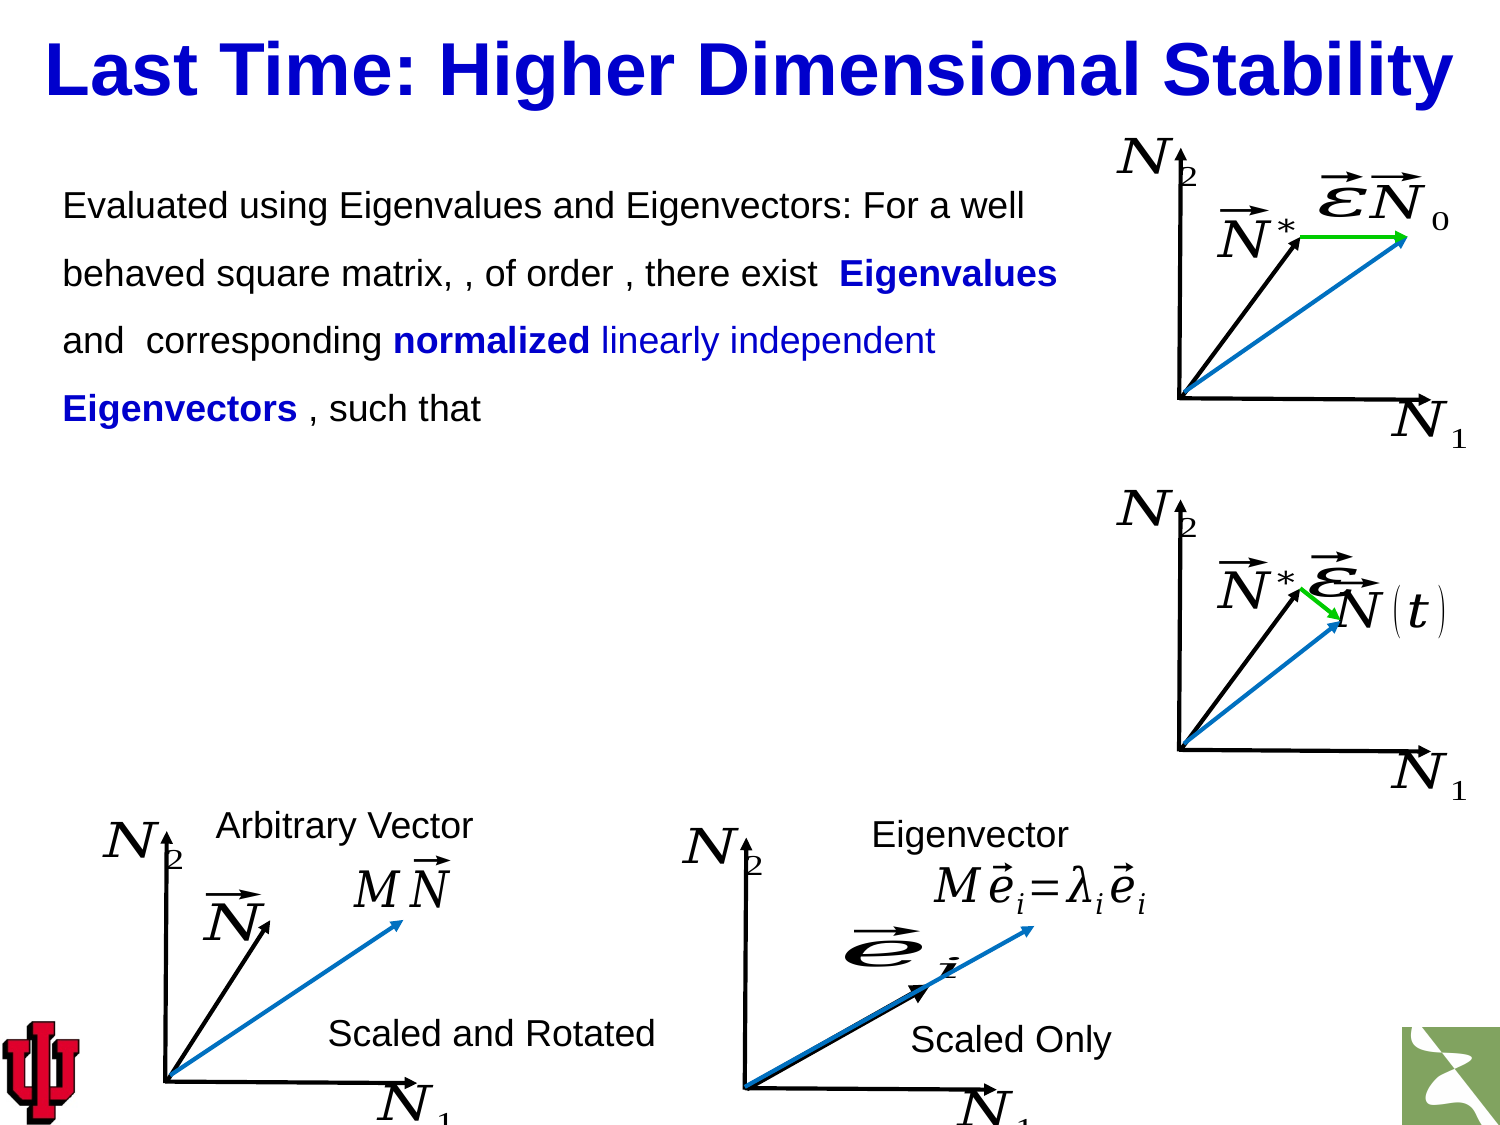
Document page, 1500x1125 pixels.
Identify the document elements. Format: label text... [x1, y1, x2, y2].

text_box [1113, 482, 1471, 807]
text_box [1113, 131, 1471, 456]
picture [0, 1020, 80, 1125]
title Last Time: Higher Dimensional Stability [0, 10, 1500, 121]
picture [1402, 1027, 1500, 1125]
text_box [99, 793, 564, 1125]
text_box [679, 802, 1220, 1125]
